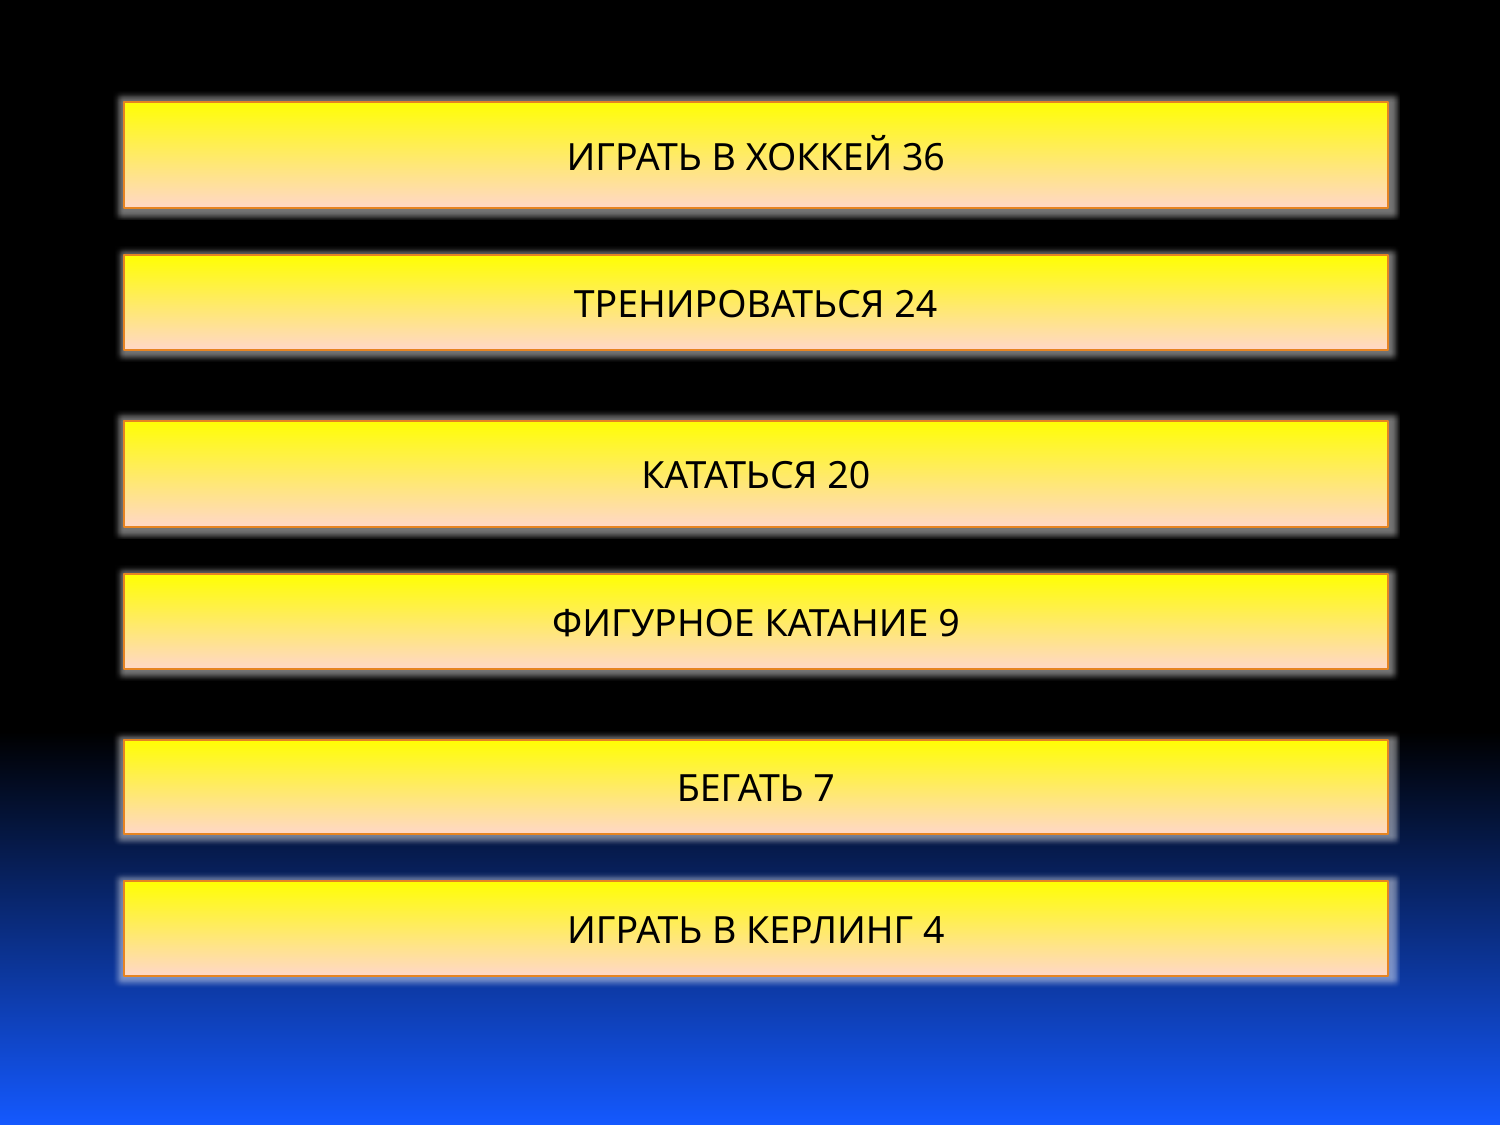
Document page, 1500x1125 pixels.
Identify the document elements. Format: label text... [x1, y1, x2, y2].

text_box ИГРАТЬ В ХОККЕЙ 36 [123, 101, 1389, 209]
text_box ФИГУРНОЕ КАТАНИЕ 9 [123, 573, 1389, 670]
text_box ТРЕНИРОВАТЬСЯ 24 [123, 254, 1389, 351]
text_box БЕГАТЬ 7 [123, 739, 1389, 835]
text_box КАТАТЬСЯ 20 [123, 420, 1389, 528]
text_box ИГРАТЬ В КЕРЛИНГ 4 [123, 880, 1389, 977]
